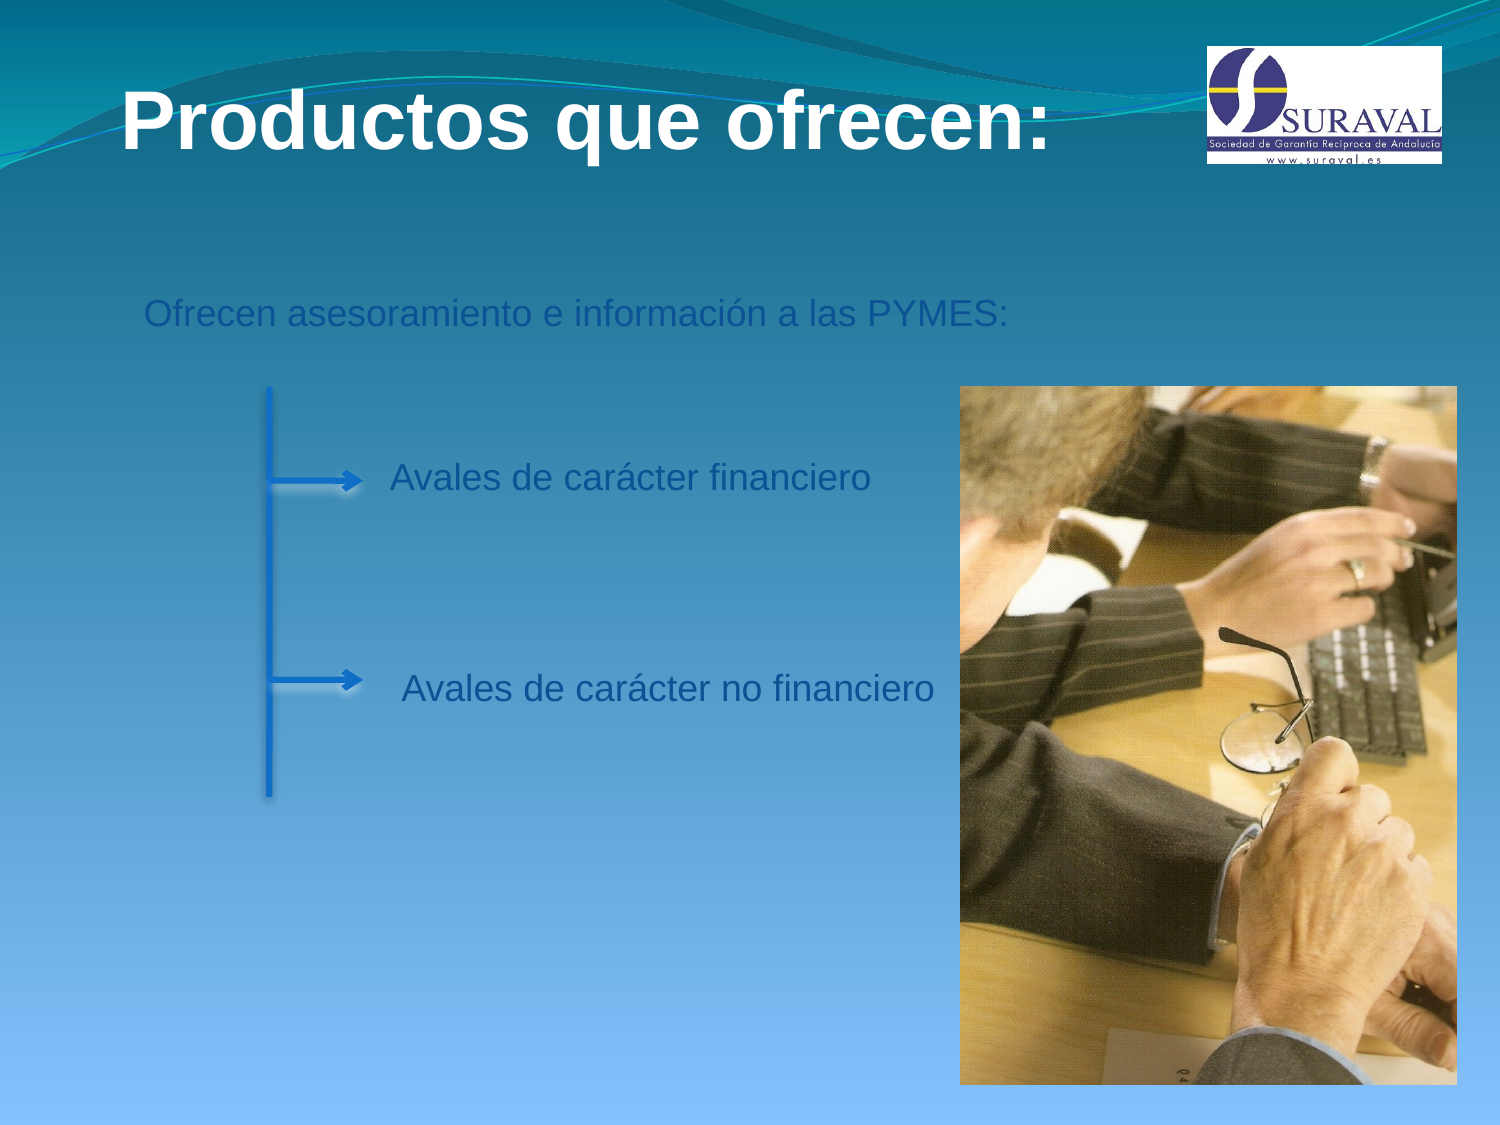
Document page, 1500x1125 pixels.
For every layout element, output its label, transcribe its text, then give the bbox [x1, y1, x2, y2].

picture [960, 386, 1457, 1085]
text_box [1200, 58, 1325, 176]
picture [1206, 46, 1442, 165]
text_box Avales de carácter no financiero [386, 656, 953, 716]
text_box Avales de carácter financiero [374, 445, 953, 505]
text_box Ofrecen asesoramiento e información a las PYMES: [128, 281, 1418, 341]
text_box Productos que ofrecen: [105, 58, 1325, 244]
